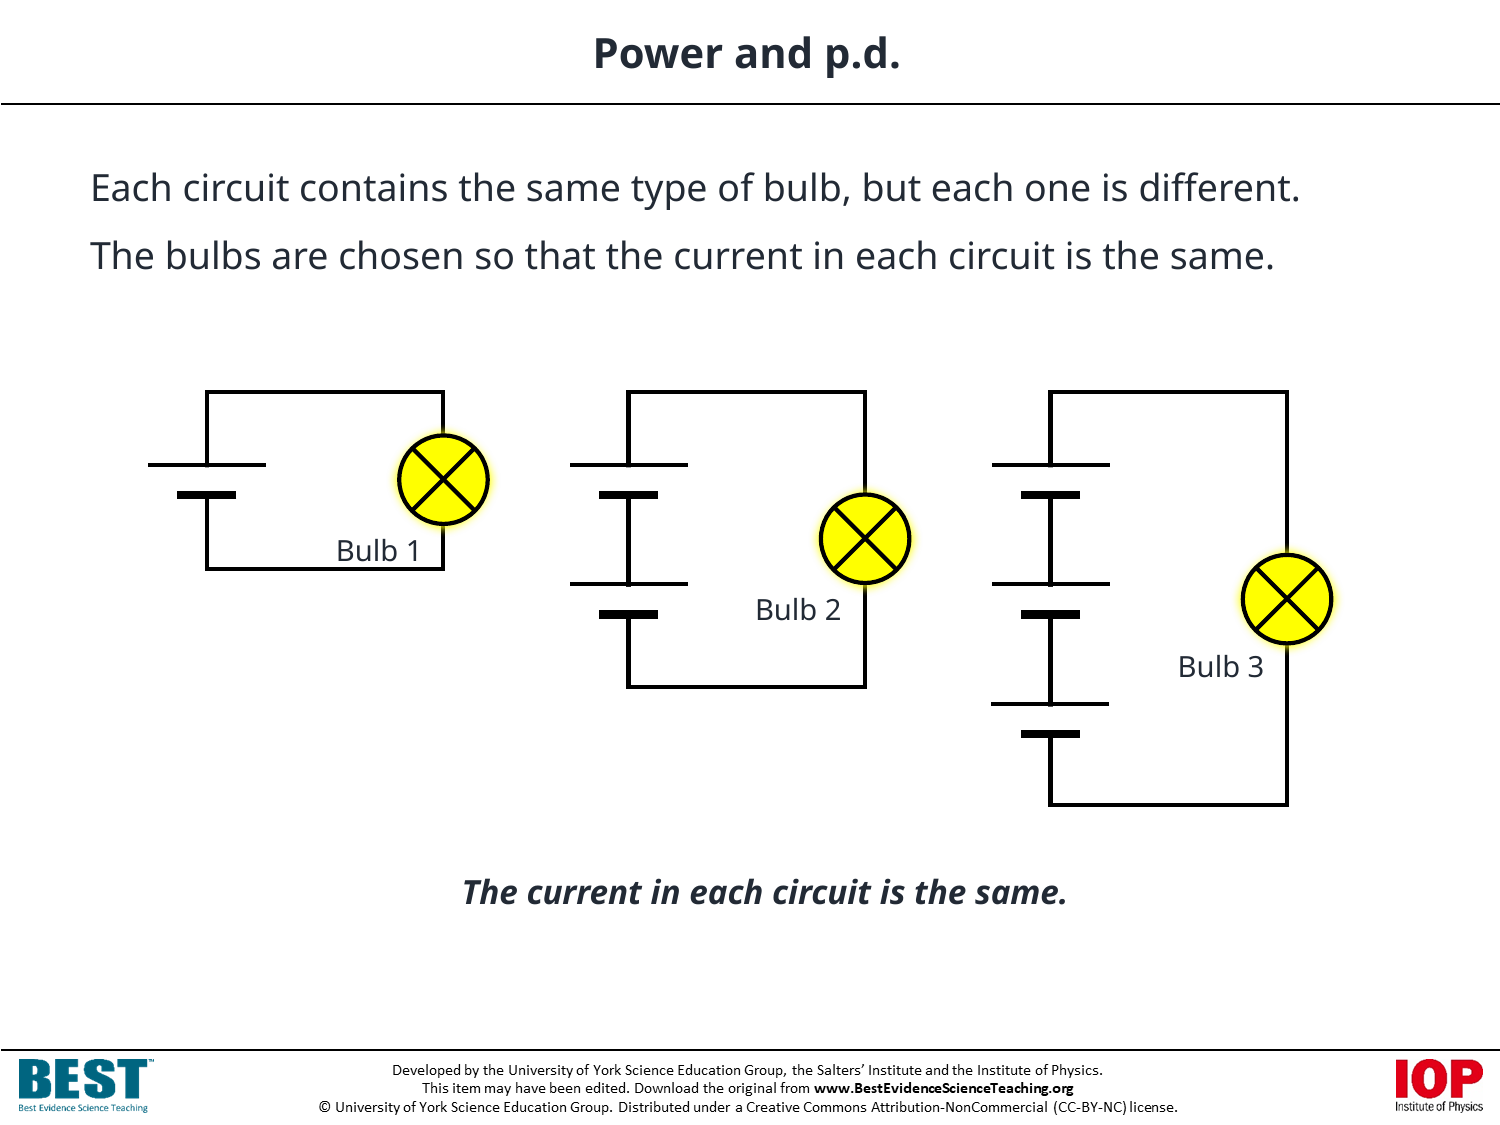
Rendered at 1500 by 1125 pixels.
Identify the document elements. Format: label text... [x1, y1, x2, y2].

picture [1, 103, 1500, 1125]
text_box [147, 391, 1347, 806]
text_box Power and p.d. [23, 4, 1471, 99]
